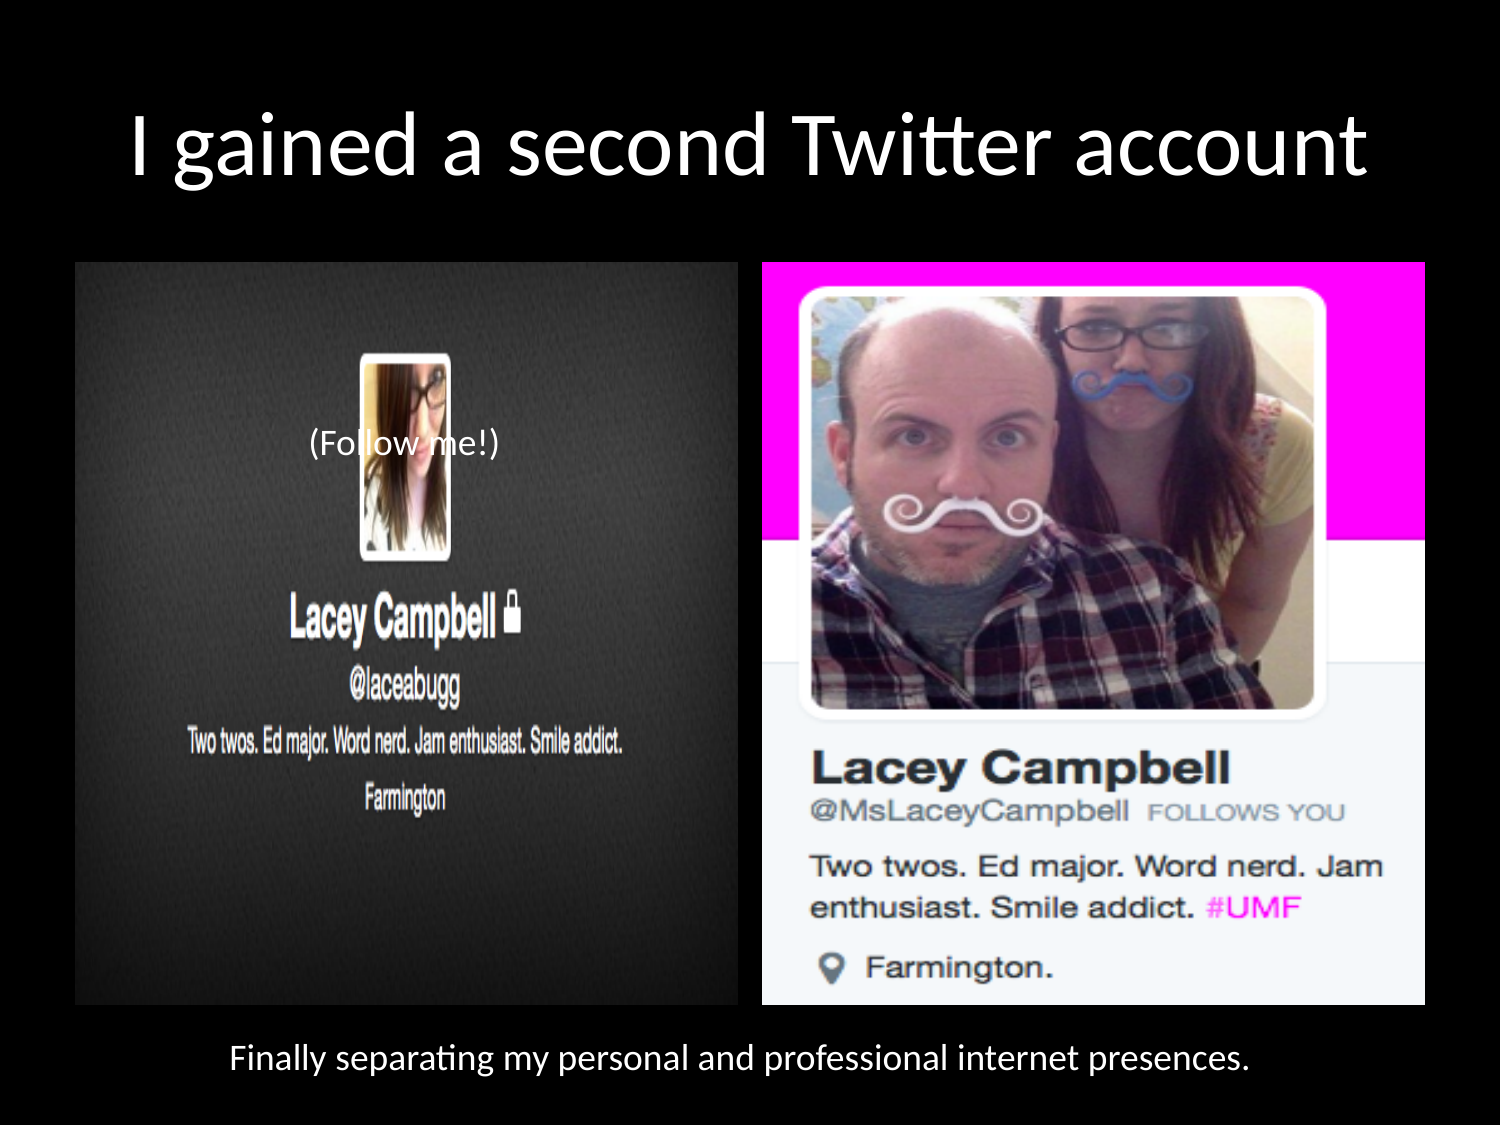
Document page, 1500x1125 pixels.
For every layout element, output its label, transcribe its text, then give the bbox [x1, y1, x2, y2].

title I gained a second Twitter account [75, 45, 1425, 233]
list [74, 262, 738, 1006]
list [762, 262, 1426, 1006]
text_box Finally separating my personal and professional internet presences. [214, 1025, 1386, 1086]
